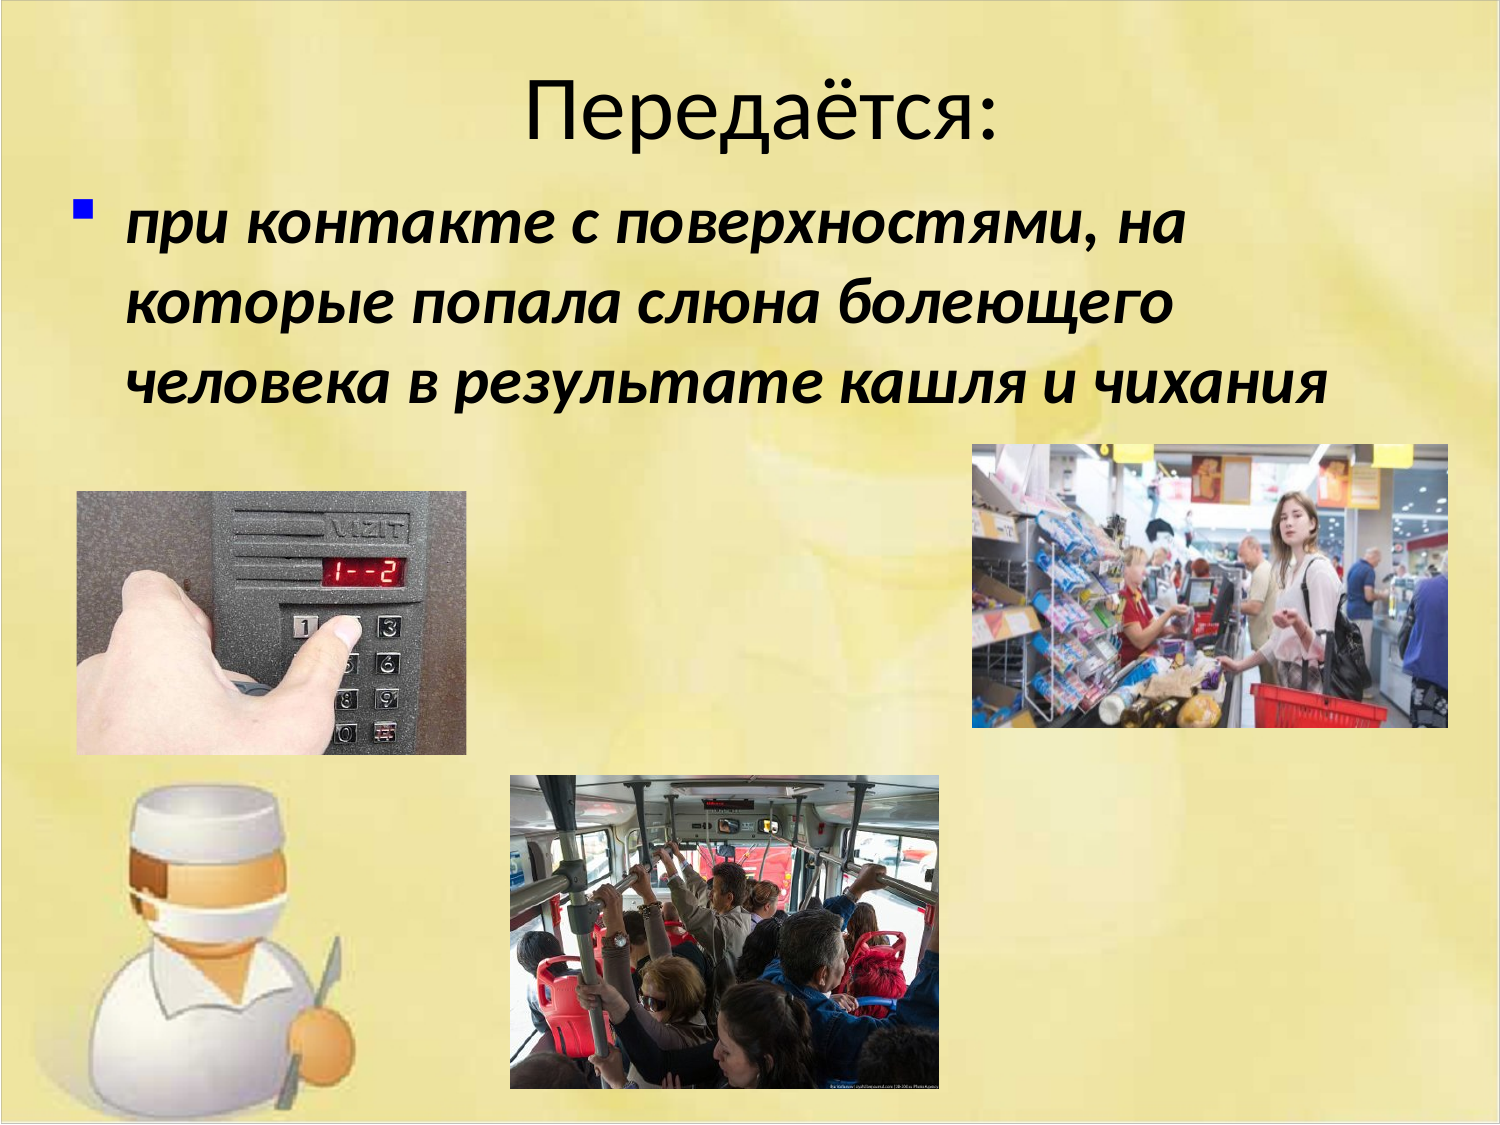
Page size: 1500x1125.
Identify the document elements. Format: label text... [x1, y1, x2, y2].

text_box при контакте с поверхностями, на которые попала слюна болеющего человека в результате кашля и чихания [53, 169, 1443, 445]
text_box Передаётся: [74, 40, 1451, 211]
picture [0, 0, 1500, 1125]
